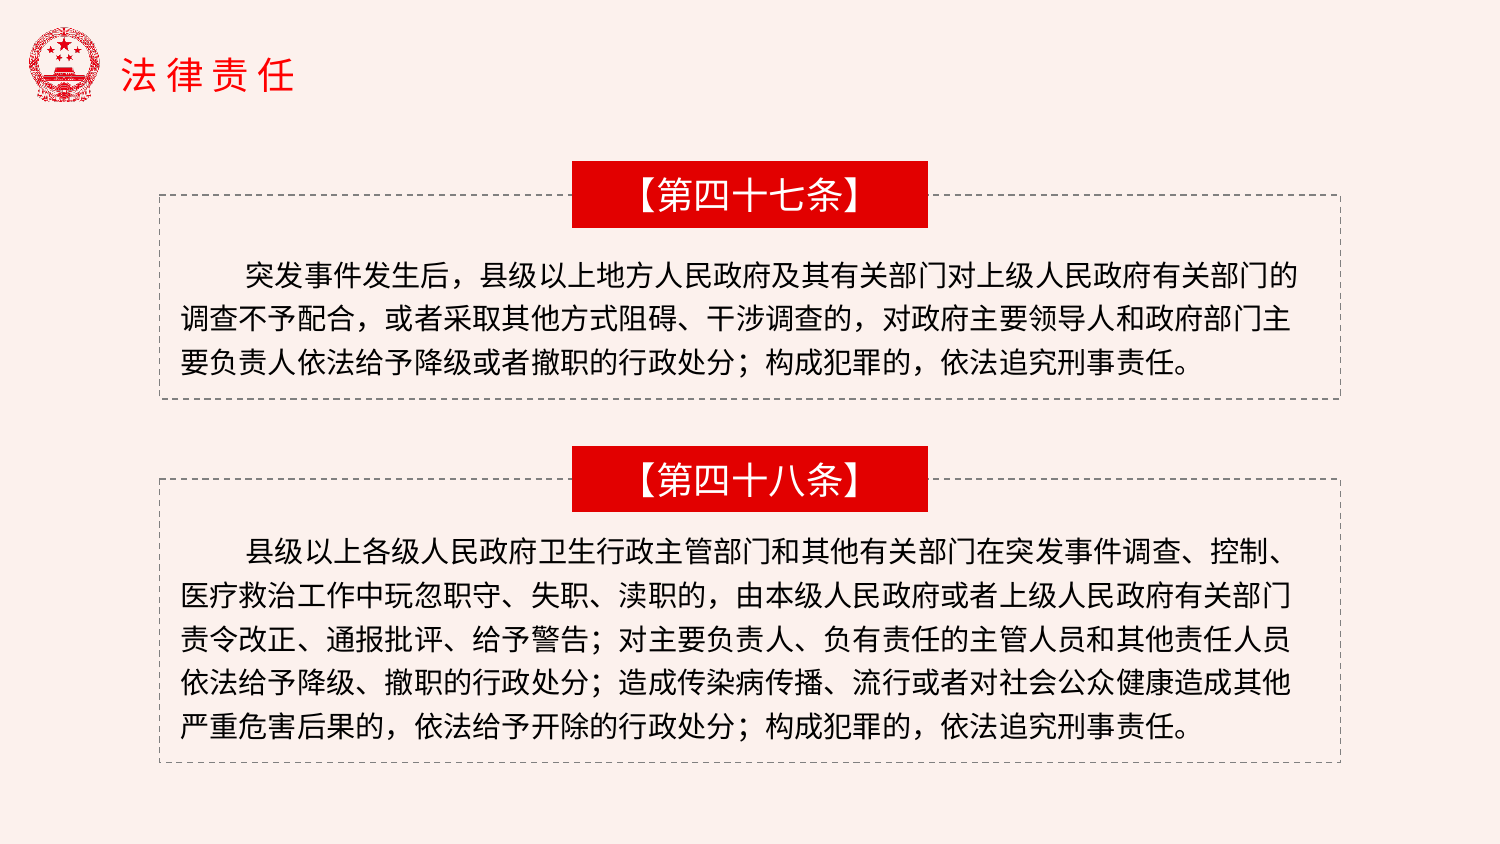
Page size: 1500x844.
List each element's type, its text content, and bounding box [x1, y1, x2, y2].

text_box [158, 194, 1342, 400]
picture [25, 24, 105, 108]
text_box 县级以上各级人民政府卫生行政主管部门和其他有关部门在突发事件调查、控制、医疗救治工作中玩忽职守、失职、渎职的，由本级人民政府或者上级人民政府有关部门责令改正、通报批评、给予警告；对主要负责人、负有责任的主管人员和其他责任人员依法给予降级、撤职的行政处分；造成传染病传播、流行或者对社会公众健康造成其他严重危害后果的，依法给予开除的行政处分；构成犯罪的，依法追究刑事责任。 [168, 519, 1332, 749]
text_box 突发事件发生后，县级以上地方人民政府及其有关部门对上级人民政府有关部门的调查不予配合，或者采取其他方式阻碍、干涉调查的，对政府主要领导人和政府部门主要负责人依法给予降级或者撤职的行政处分；构成犯罪的，依法追究刑事责任。 [168, 242, 1332, 385]
text_box [158, 478, 1342, 763]
text_box 【第四十七条】 [572, 161, 928, 228]
text_box 【第四十八条】 [572, 446, 928, 513]
